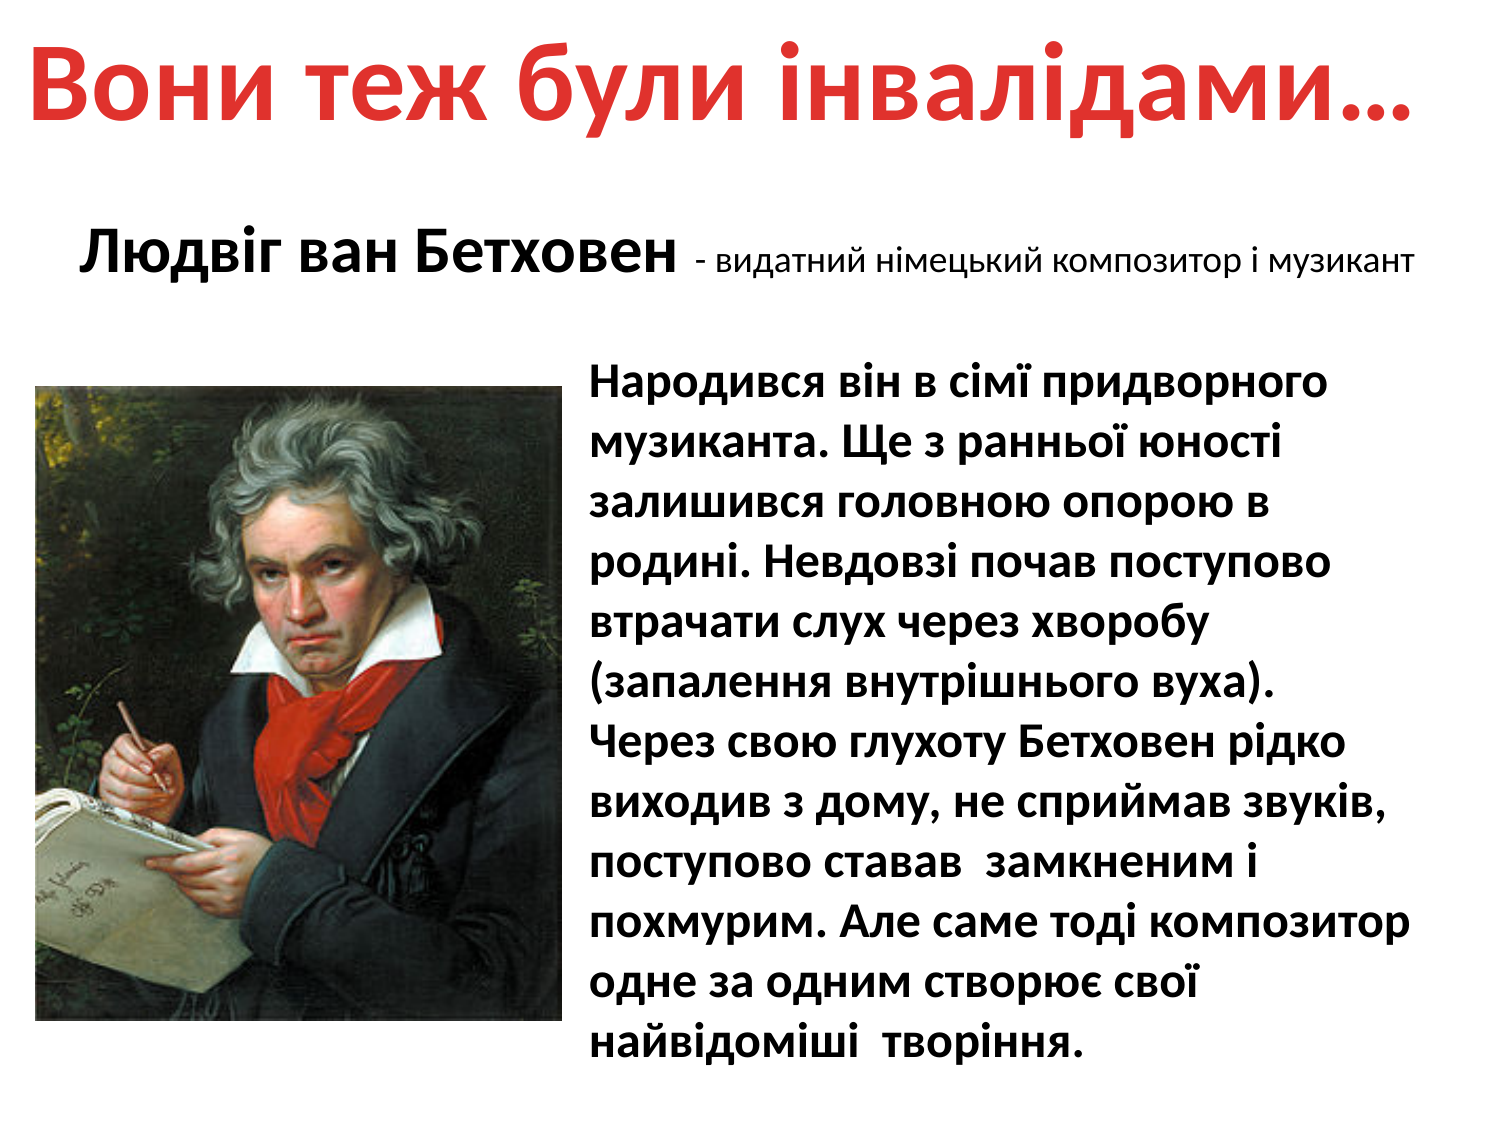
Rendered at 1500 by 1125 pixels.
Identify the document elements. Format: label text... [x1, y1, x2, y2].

title Людвіг ван Бетховен - видатний німецький композитор і музикант [35, 152, 1461, 340]
picture [34, 386, 563, 1022]
text_box Вони теж були інвалідами… [12, 0, 1434, 150]
text_box Народився він в сімї придворного музиканта. Ще з ранньої юності залишився головною опорою в родині. Невдовзі почав поступово втрачати слух через хворобу (запалення внутрішнього вуха). Через свою глухоту Бетховен рідко виходив з дому, не сприймав звуків, поступово ставав замкненим і похмурим. Але саме тоді композитор одне за одним створює свої найвідоміші творіння. [574, 339, 1442, 1075]
